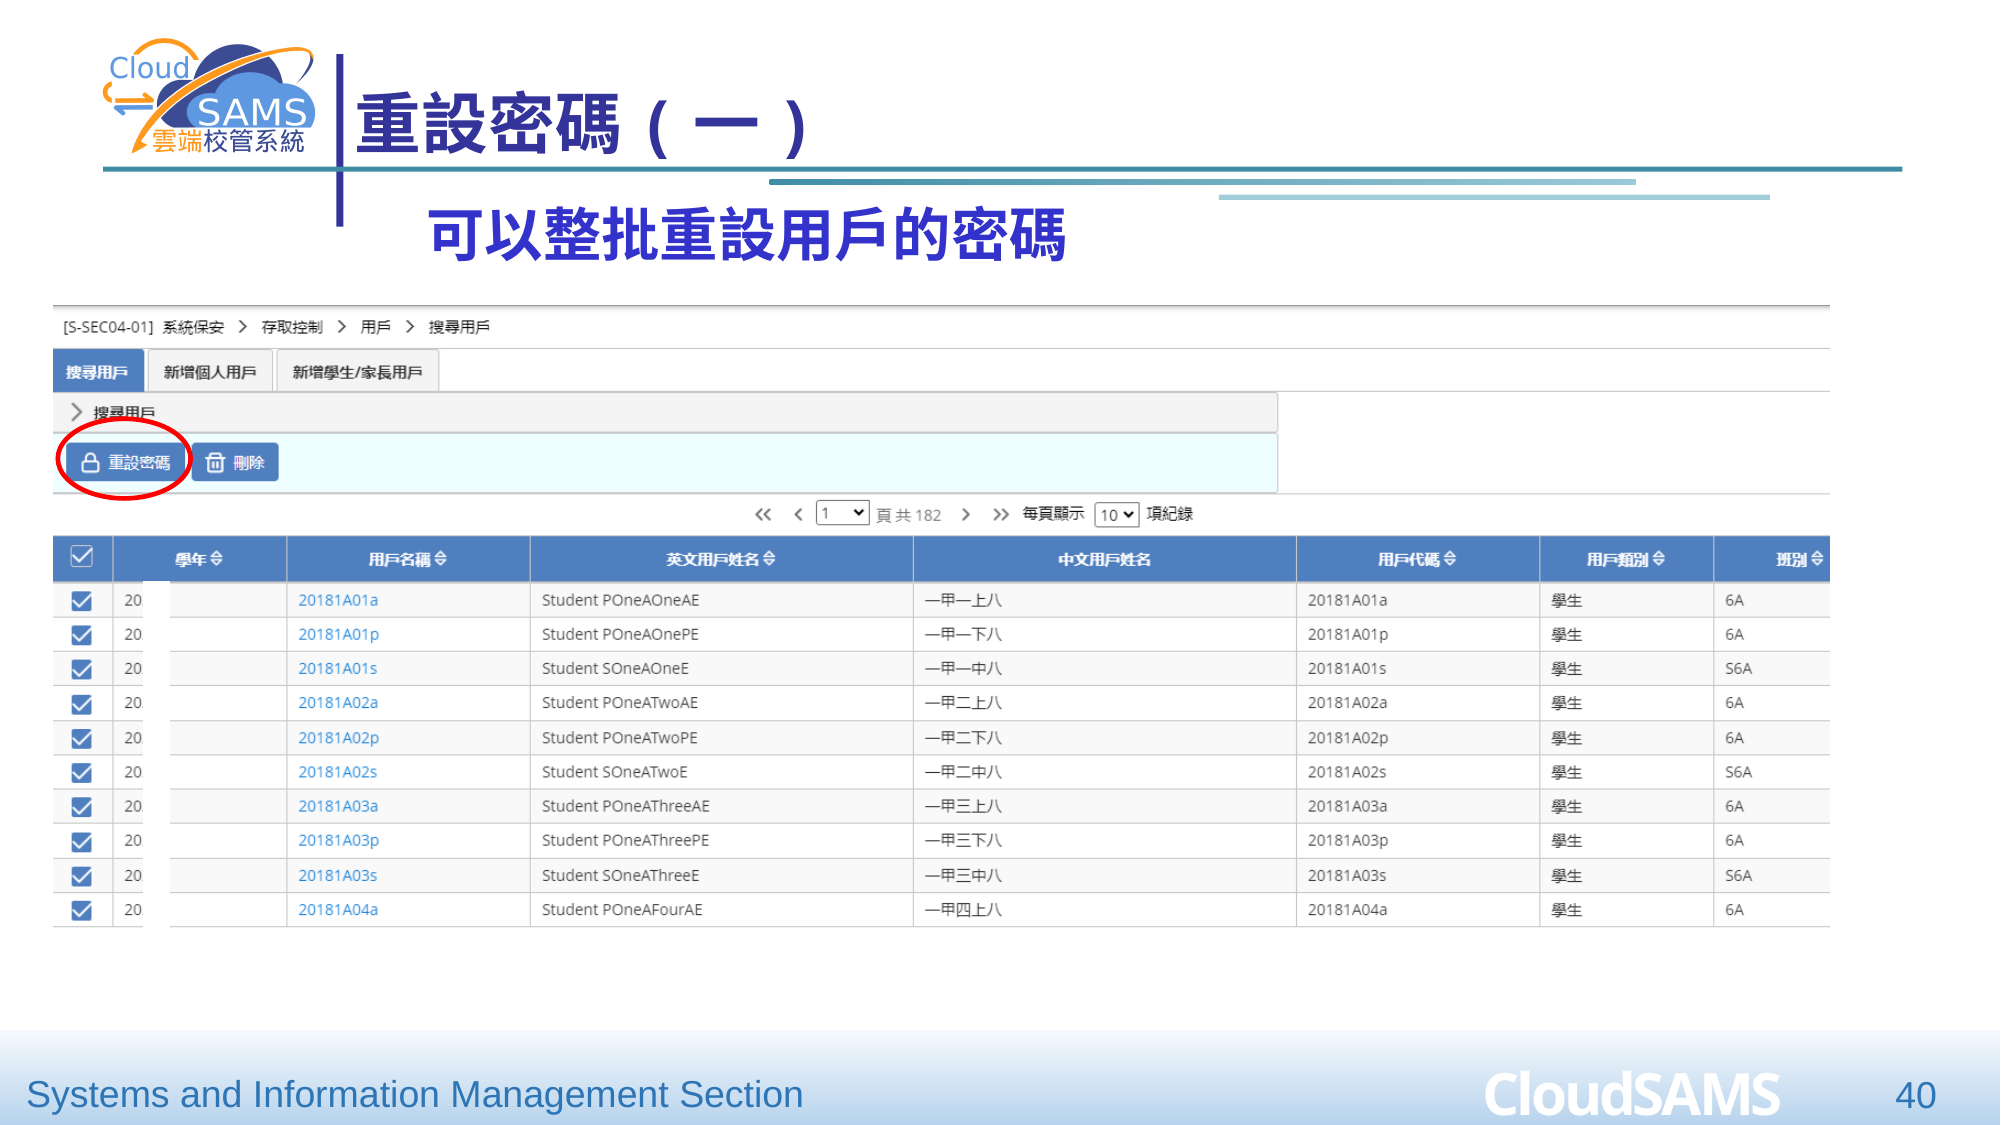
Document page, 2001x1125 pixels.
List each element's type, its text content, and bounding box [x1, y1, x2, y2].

title 重設密碼(一) [340, 44, 1907, 170]
slide_number 40 [1755, 1063, 1952, 1125]
text_box 可以整批重設用戶的密碼 [277, 190, 1217, 276]
picture [87, 7, 349, 175]
picture [52, 304, 1830, 935]
